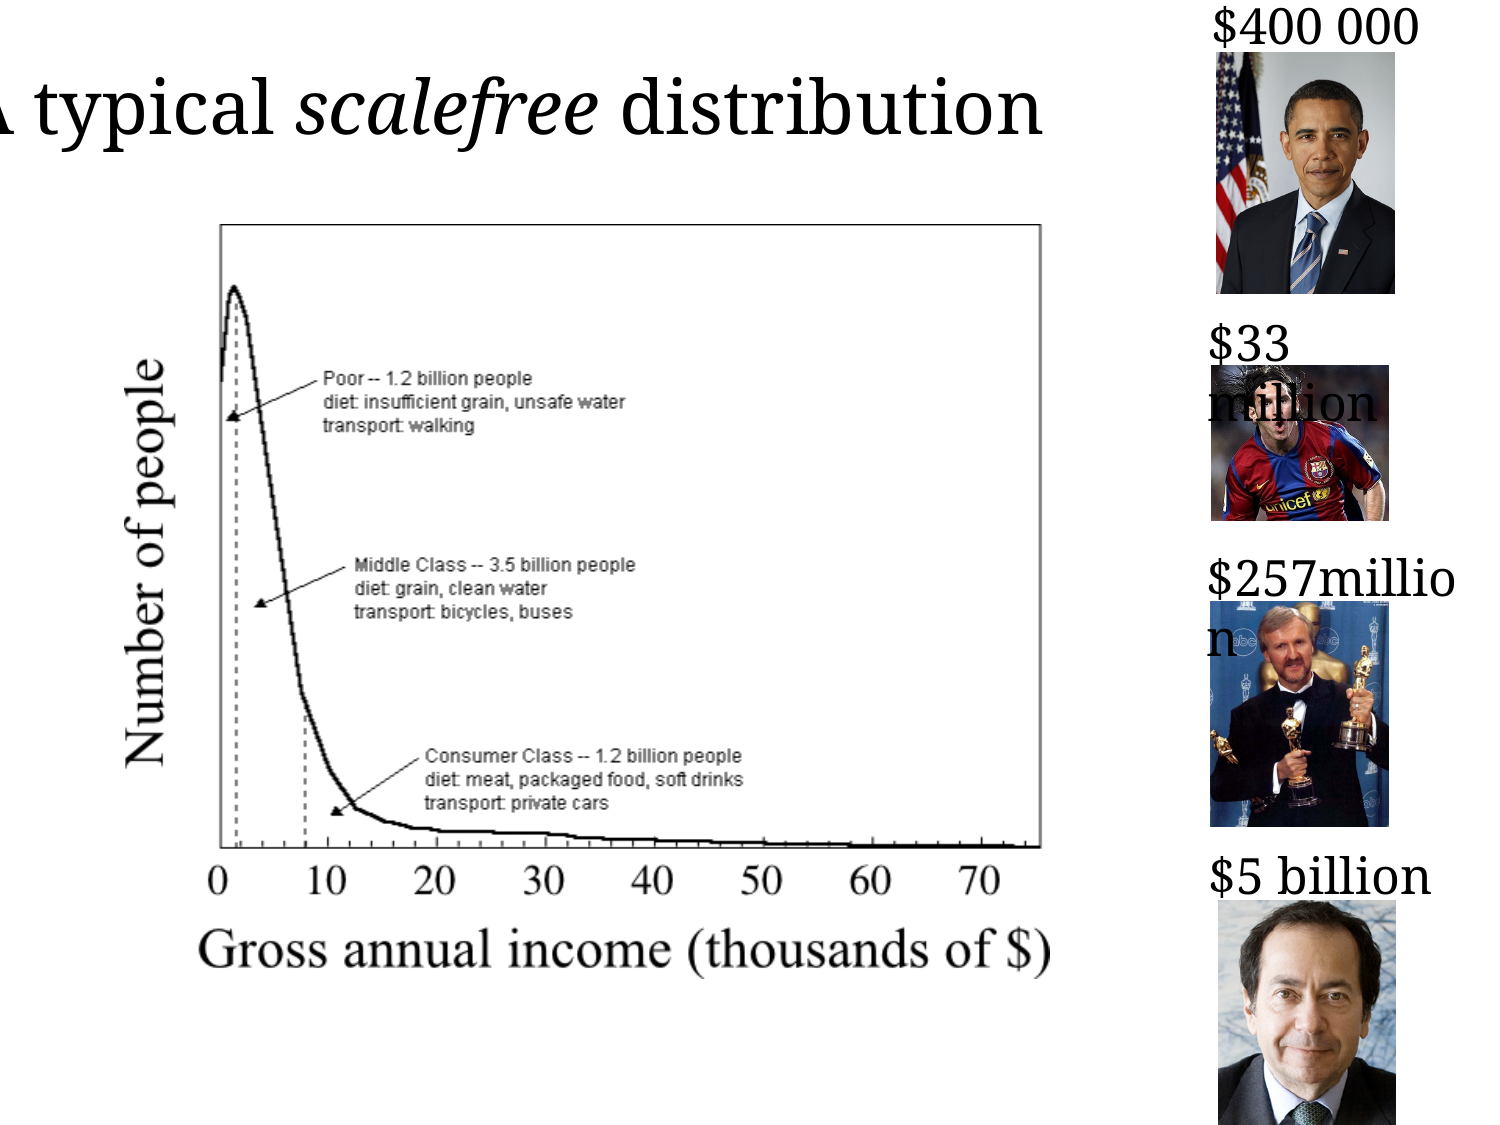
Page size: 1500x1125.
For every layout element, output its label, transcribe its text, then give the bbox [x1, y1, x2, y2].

text_box $400 000 [1196, 0, 1495, 62]
picture [1210, 601, 1389, 827]
text_box $33 million [1193, 304, 1491, 440]
text_box $5 billion [1193, 836, 1500, 912]
text_box A typical scalefree distribution [0, 52, 1060, 158]
text_box $257million [1191, 539, 1500, 674]
picture [124, 224, 1051, 979]
picture [1211, 365, 1389, 521]
picture [1216, 51, 1395, 294]
picture [1218, 900, 1396, 1125]
